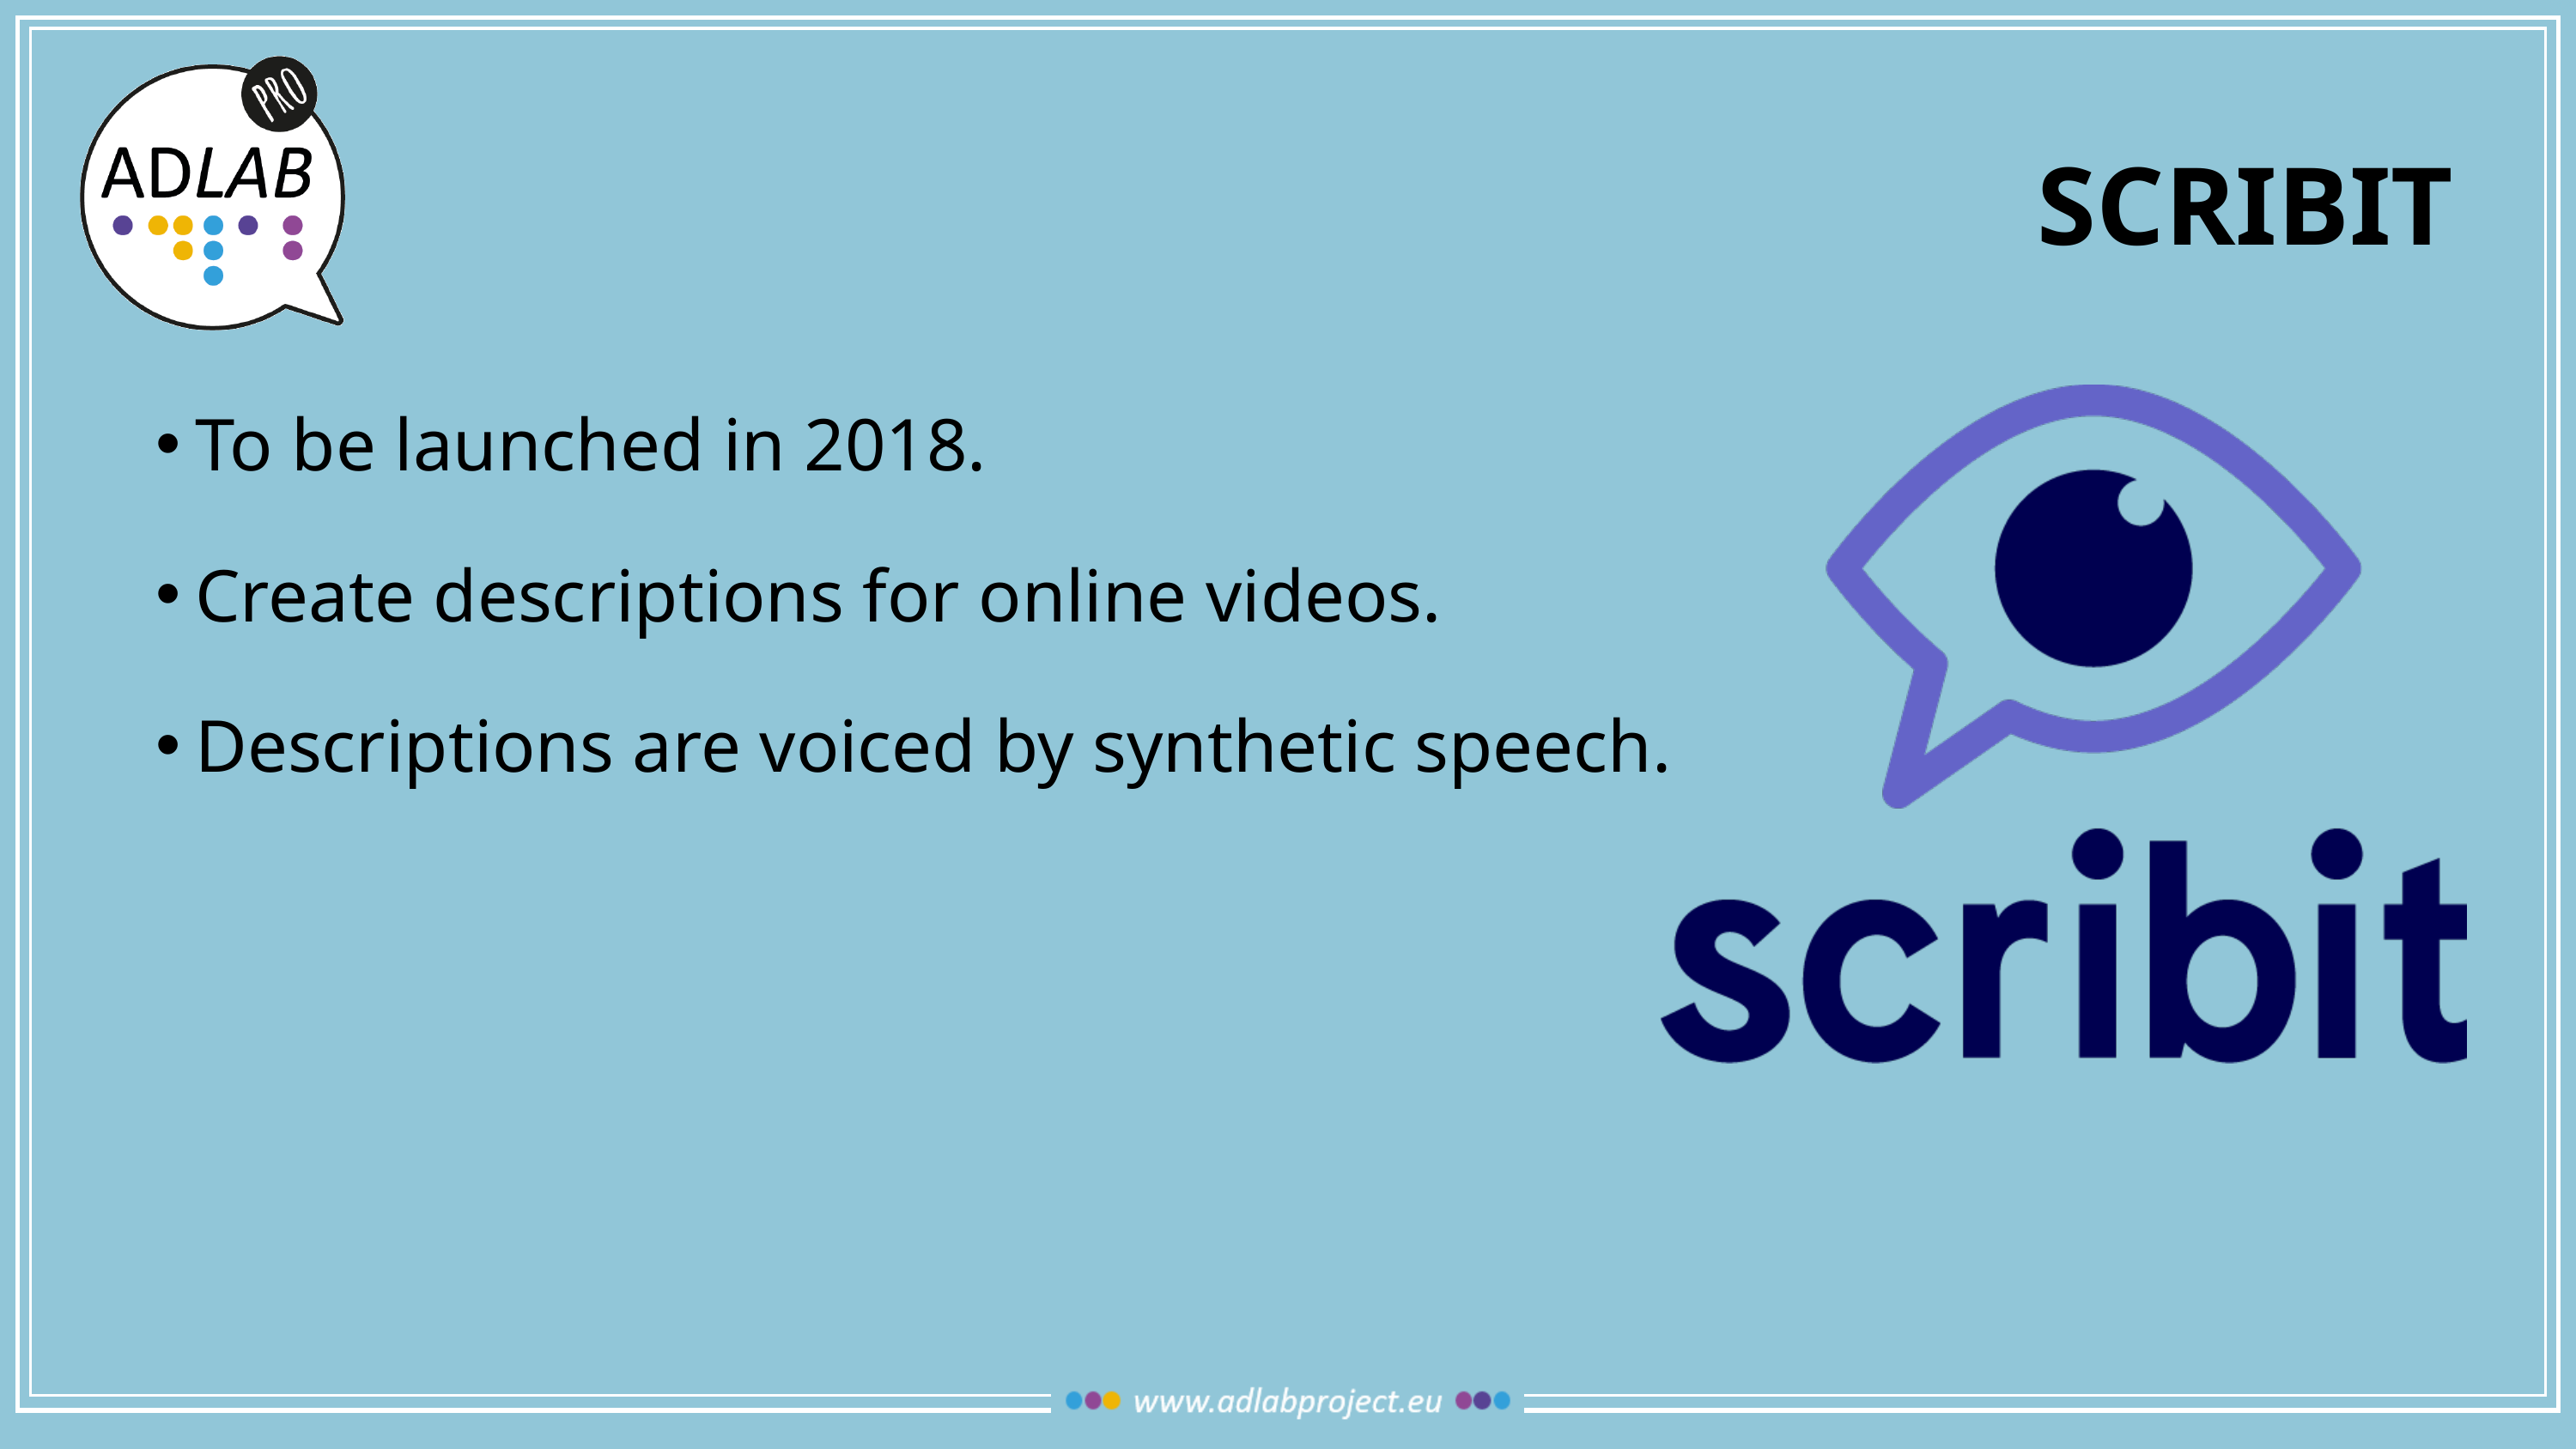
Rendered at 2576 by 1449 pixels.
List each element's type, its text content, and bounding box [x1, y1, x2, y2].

picture [72, 49, 353, 330]
picture [1051, 1378, 1524, 1429]
text_box To be launched in 2018. Create descriptions for online videos. Descriptions are voiced by synthetic speech. [143, 350, 2467, 1056]
picture [1660, 385, 2467, 1064]
title scribit [384, 70, 2467, 350]
